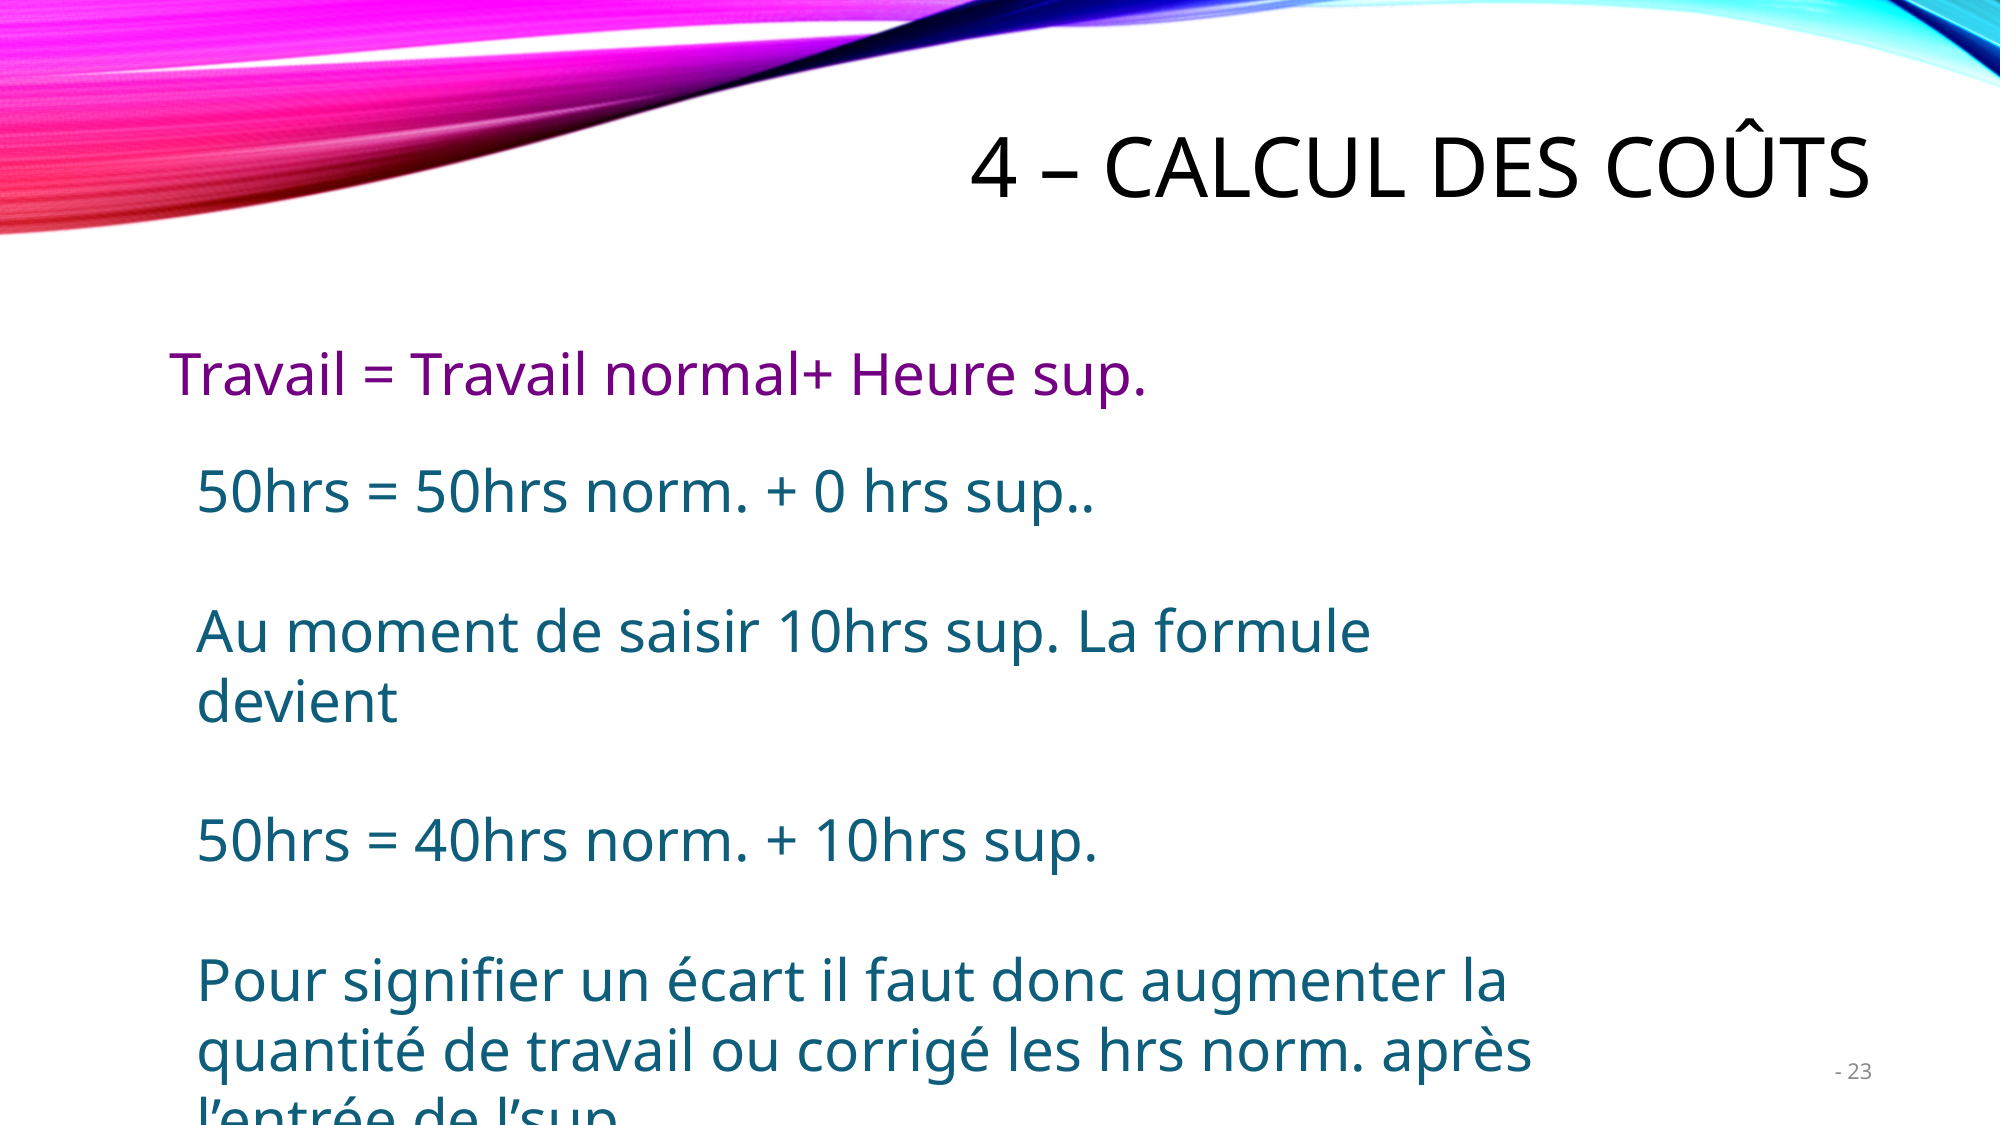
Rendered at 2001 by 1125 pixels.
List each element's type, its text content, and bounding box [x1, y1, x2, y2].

title 4 – Calcul des coûts [638, 64, 1888, 277]
picture [0, 0, 2000, 237]
text_box Travail = Travail normal+ Heure sup. [154, 259, 1841, 415]
picture [1910, 0, 2000, 45]
text_box 50hrs = 50hrs norm. + 0 hrs sup.. Au moment de saisir 10hrs sup. La formule devient 50hrs = 40hrs norm. + 10hrs sup. Pour signifier un écart il faut donc augmenter la quantité de travail ou corrigé les hrs norm. après l’entrée de l’sup. [182, 446, 1604, 1125]
picture [1890, 0, 2000, 75]
slide_number 23 [1808, 1042, 1888, 1103]
